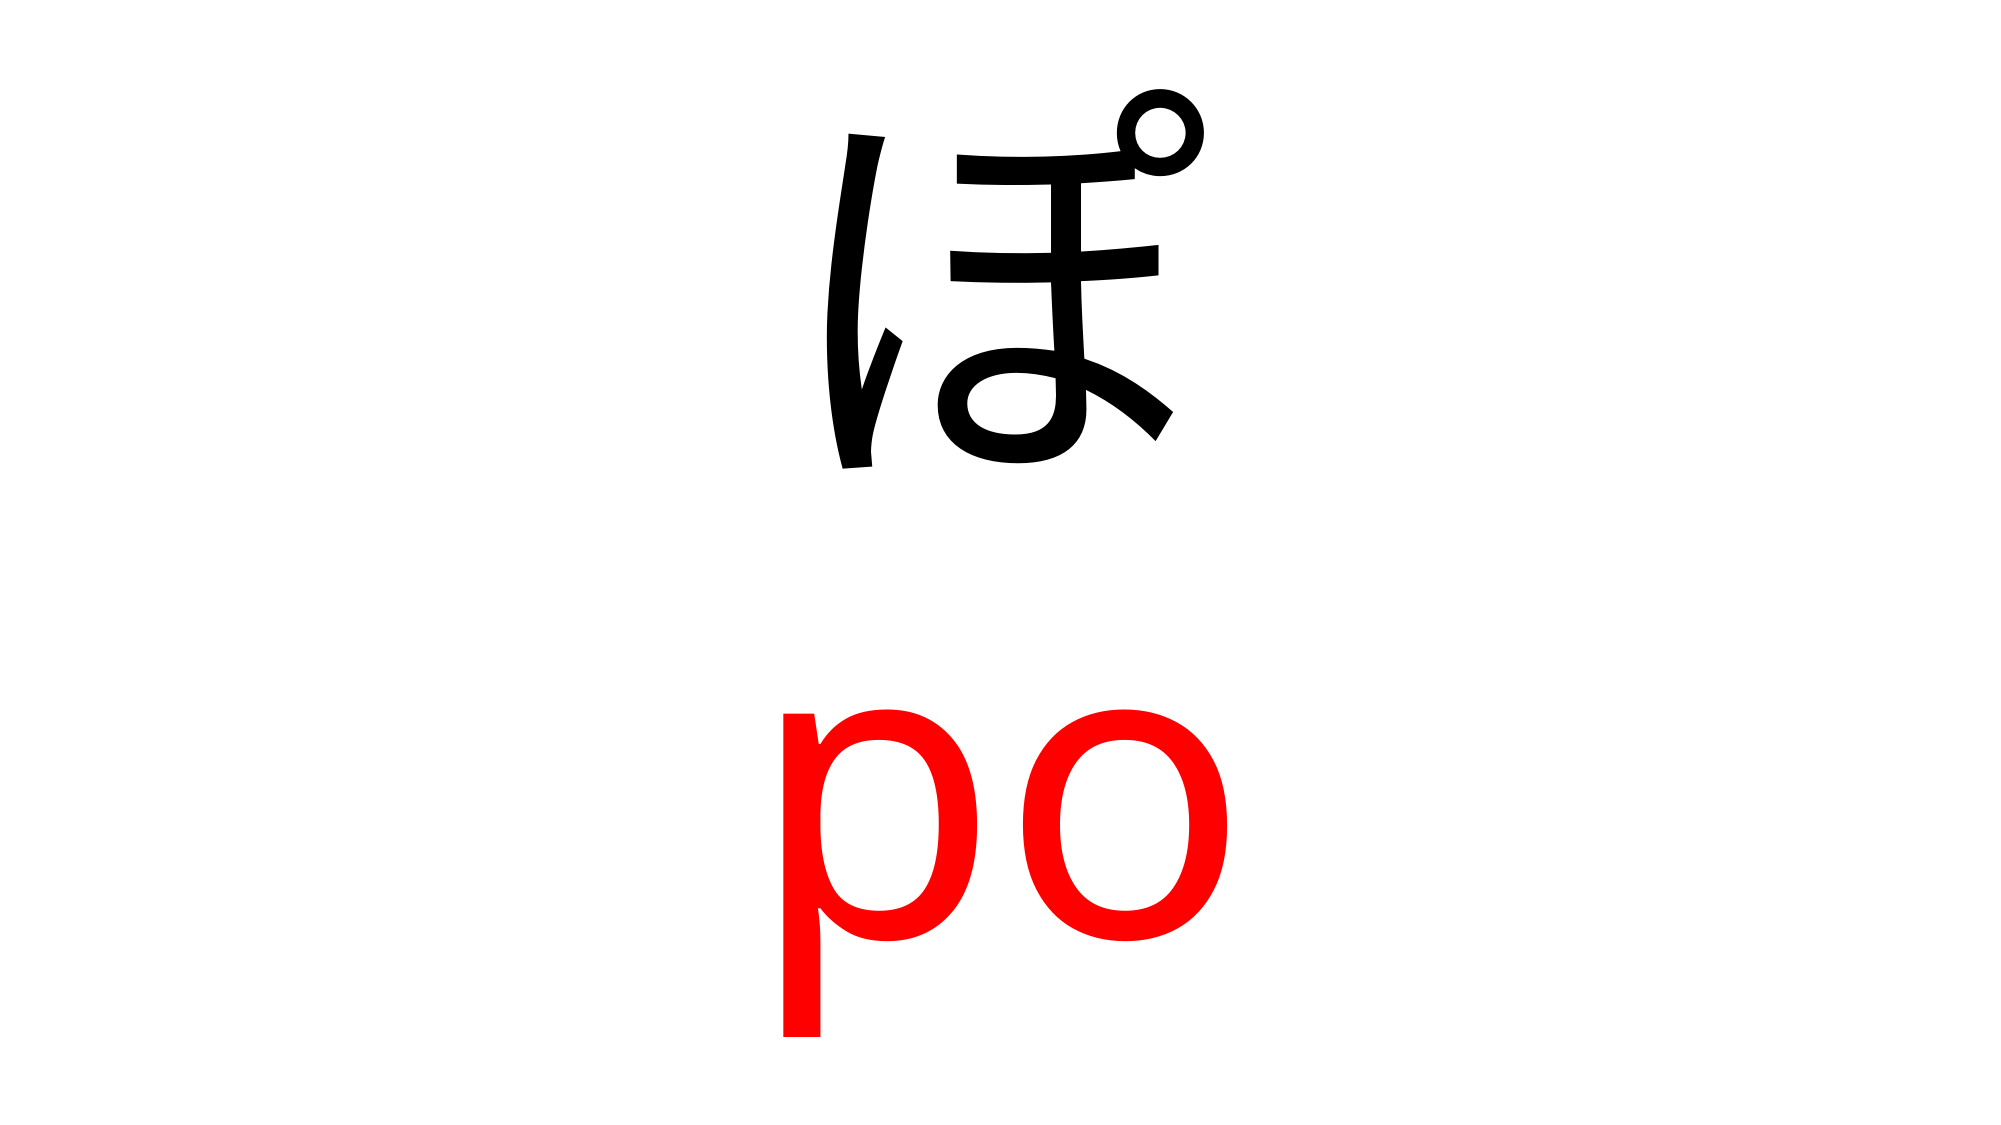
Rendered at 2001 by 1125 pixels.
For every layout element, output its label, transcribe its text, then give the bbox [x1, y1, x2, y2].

title ぽ [249, 71, 1750, 545]
text_box po [249, 562, 1750, 1036]
